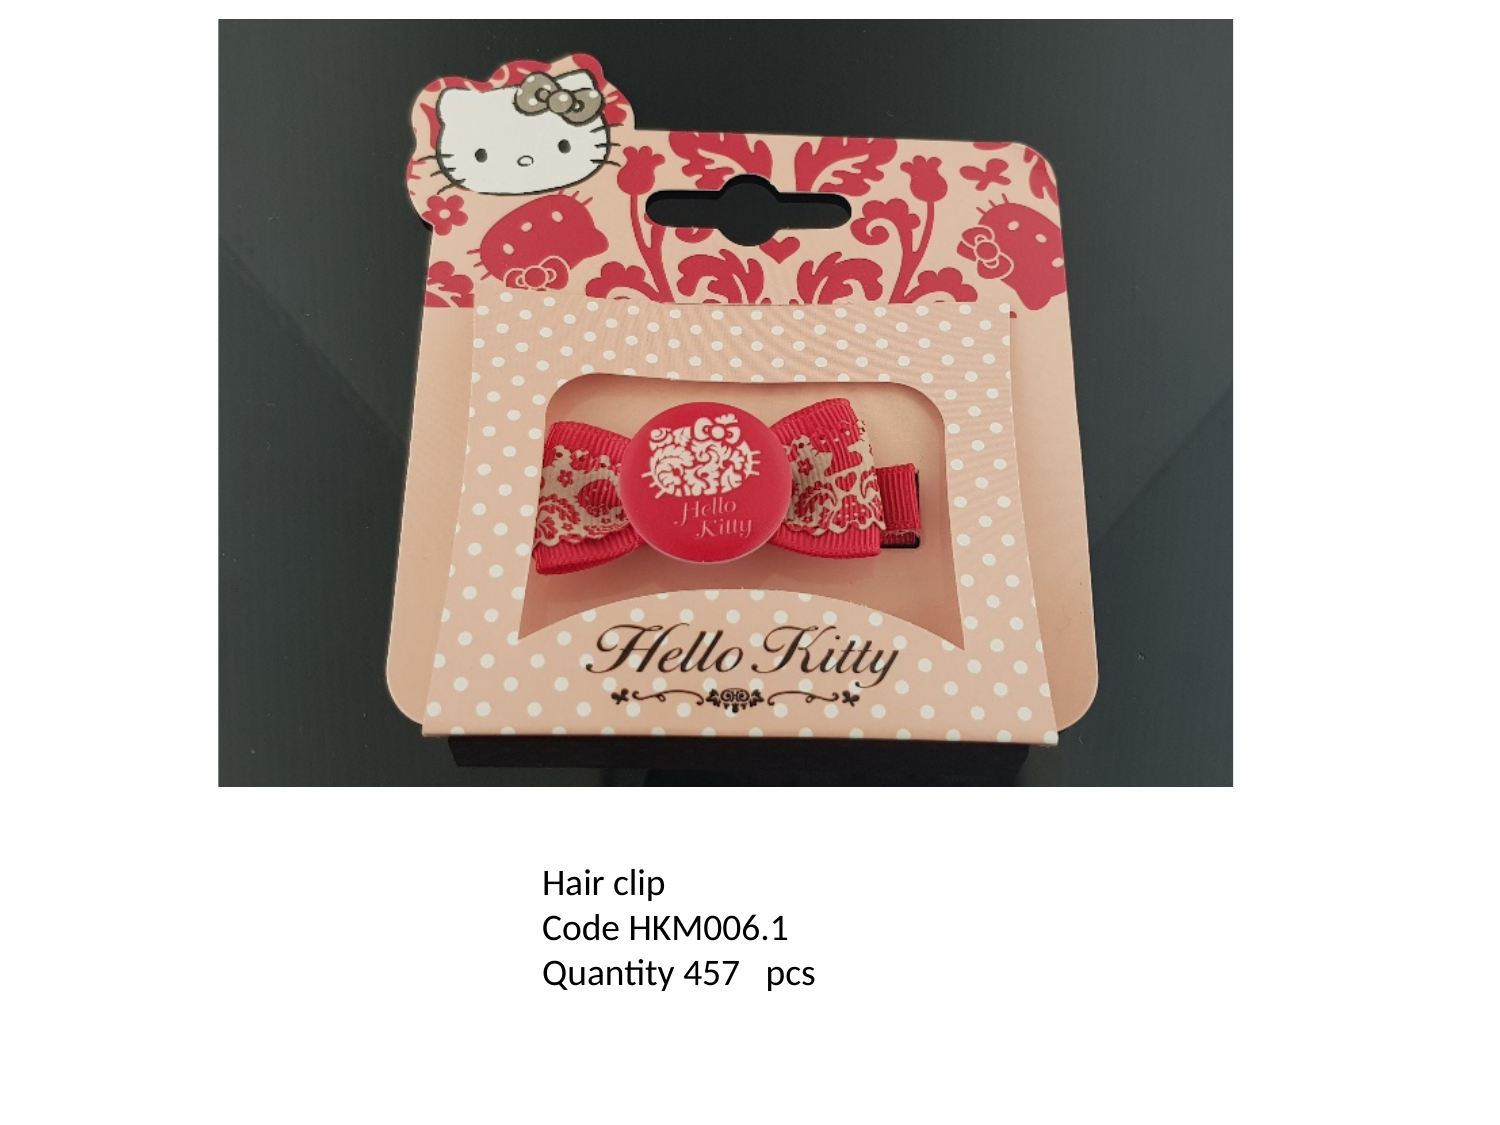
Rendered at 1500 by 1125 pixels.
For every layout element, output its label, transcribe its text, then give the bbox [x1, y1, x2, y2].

picture [218, 18, 1234, 788]
text_box Hair clip Code HKM006.1 Quantity 457 pcs [527, 850, 832, 1046]
